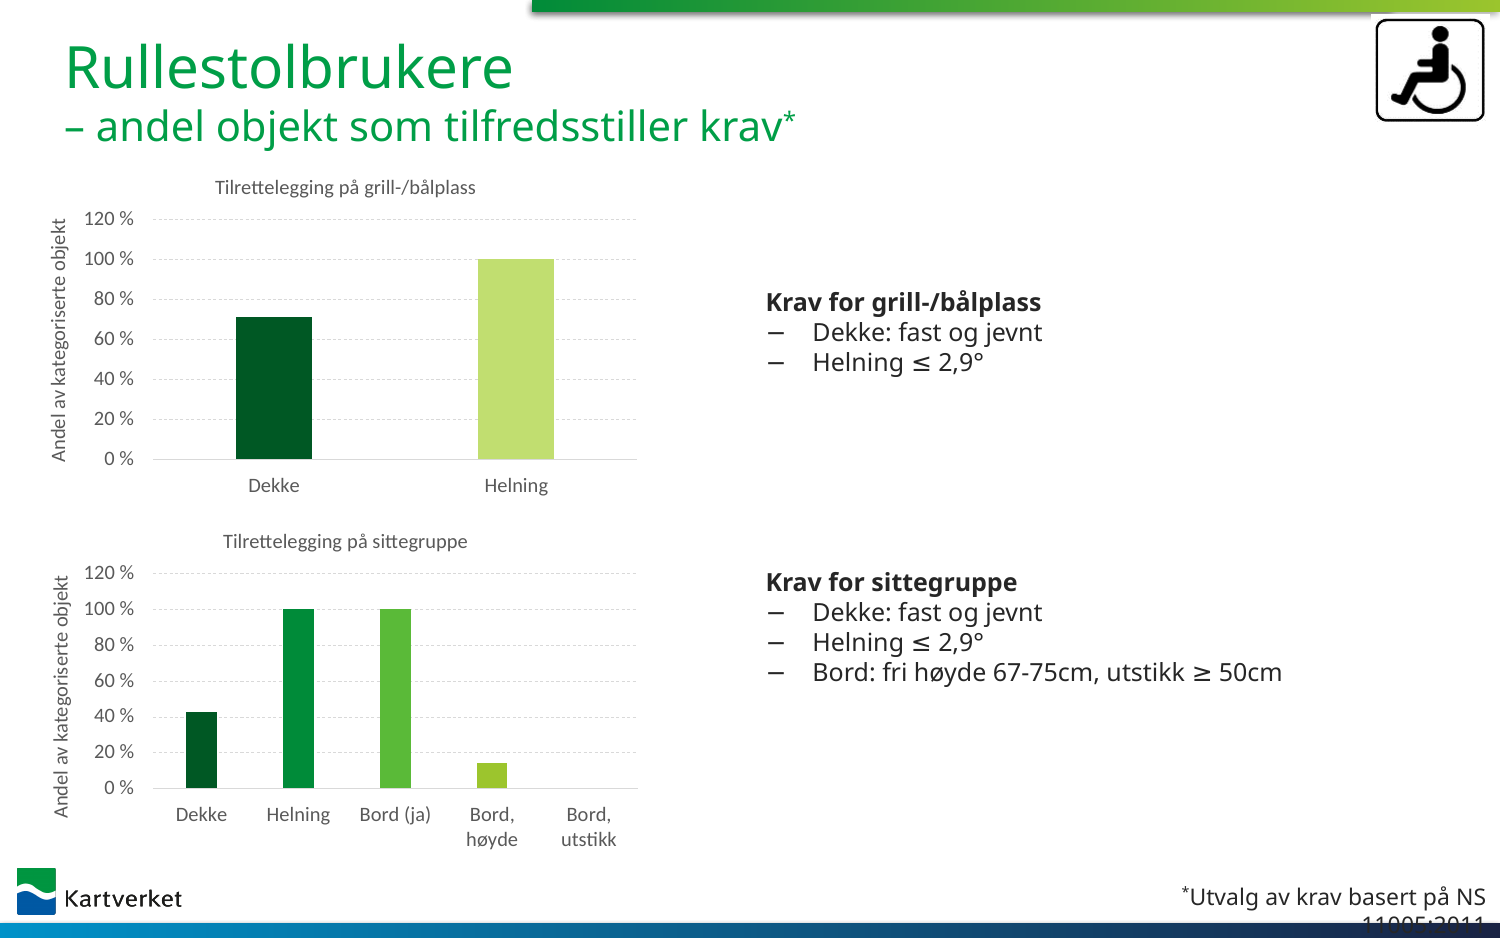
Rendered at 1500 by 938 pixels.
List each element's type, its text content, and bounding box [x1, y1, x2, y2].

text_box Krav for grill-/bålplass Dekke: fast og jevnt Helning ≤ 2,9° [750, 279, 1452, 384]
picture [1371, 13, 1491, 127]
text_box *Utvalg av krav basert på NS 11005:2011 [1068, 873, 1500, 938]
picture [41, 166, 650, 505]
picture [41, 520, 650, 859]
text_box Krav for sittegruppe Dekke: fast og jevnt Helning ≤ 2,9° Bord: fri høyde 67-75cm, utstikk ≥ 50cm [750, 559, 1500, 694]
text_box Rullestolbrukere – andel objekt som tilfredsstiller krav* [49, 14, 1431, 158]
